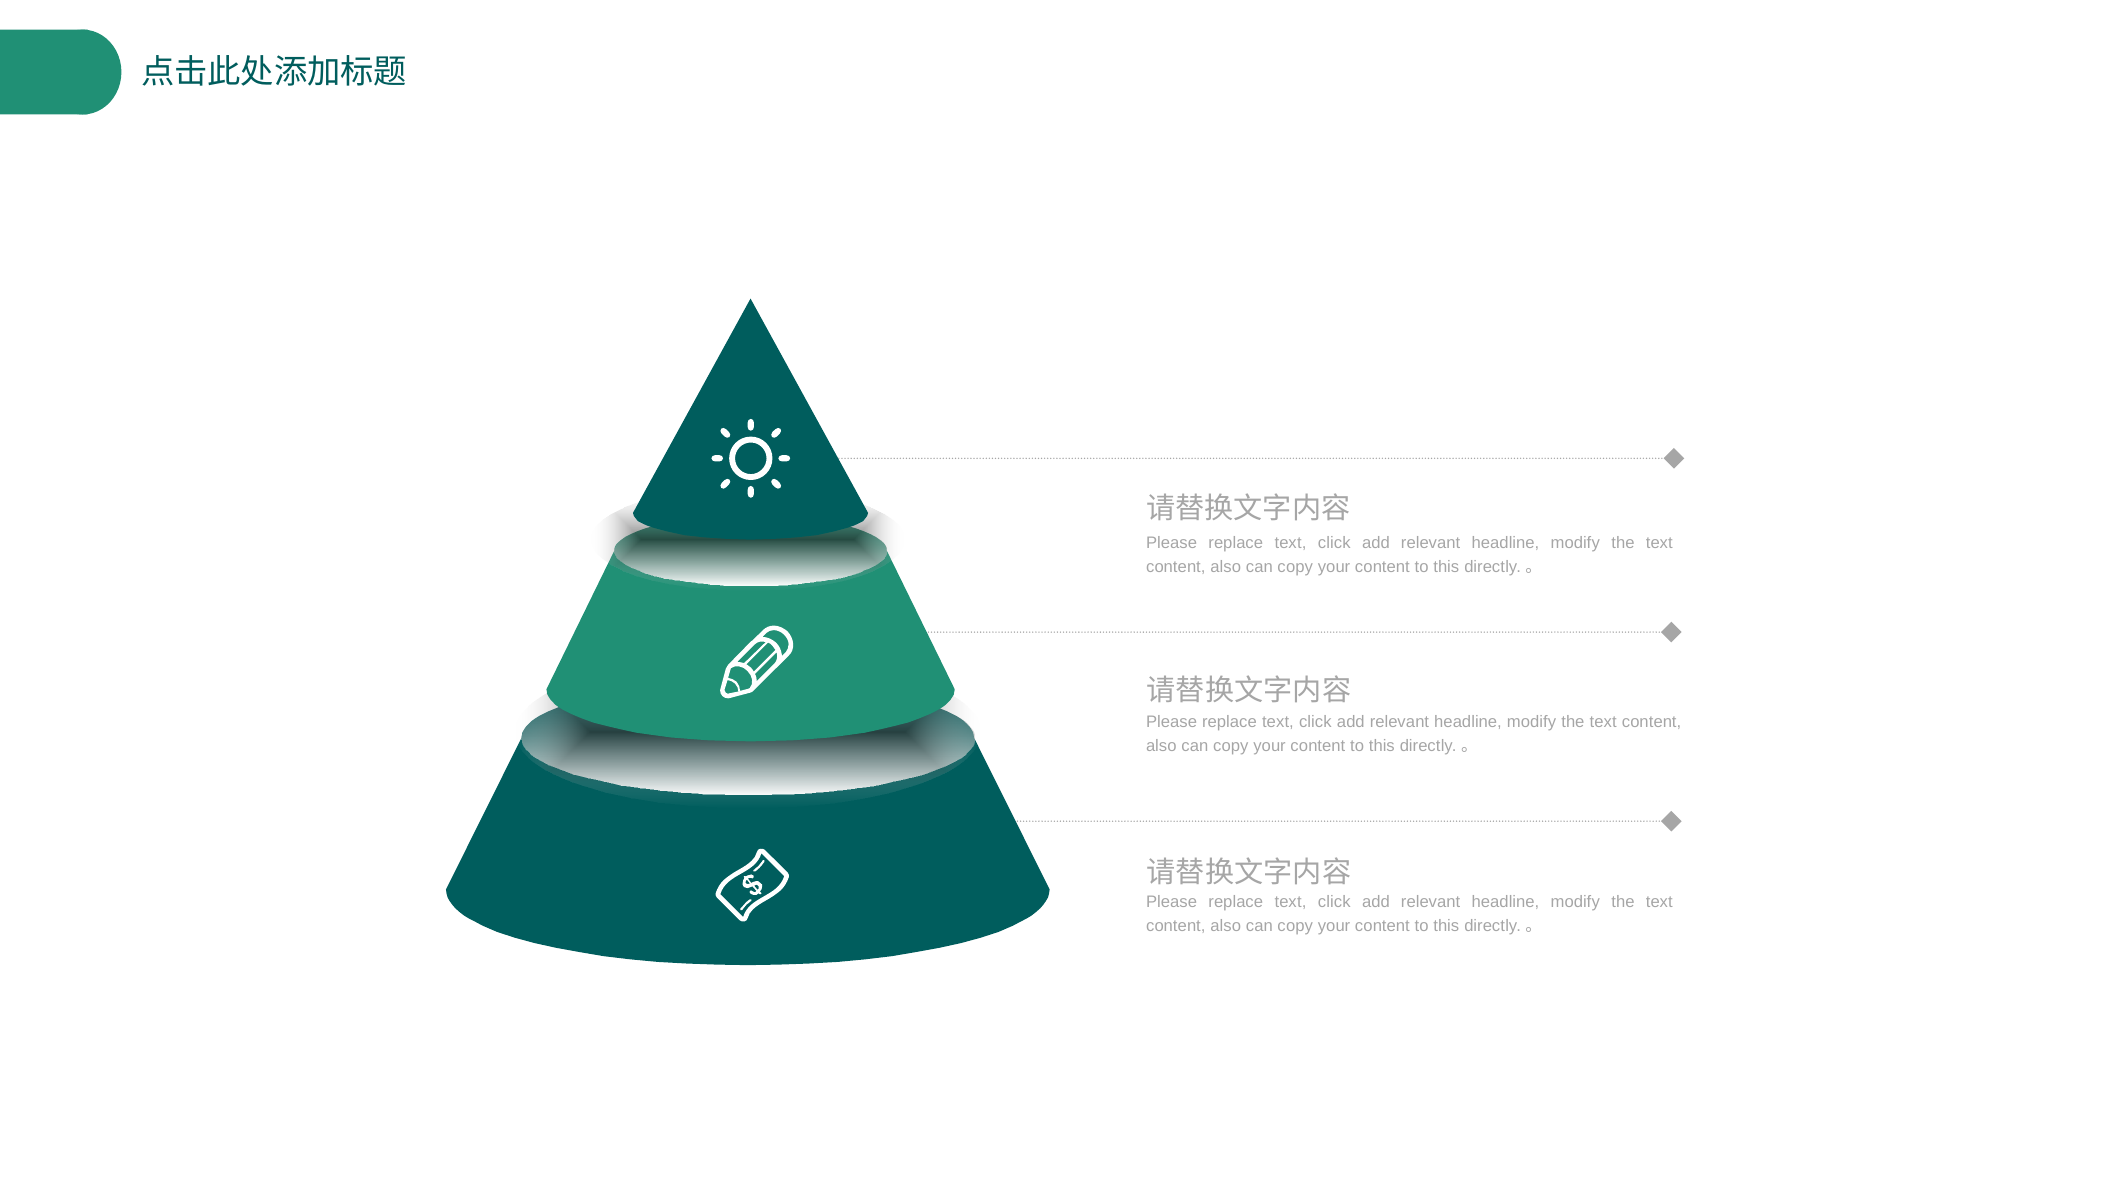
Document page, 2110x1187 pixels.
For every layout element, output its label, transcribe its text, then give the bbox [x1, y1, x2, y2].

text_box [729, 436, 773, 480]
text_box [647, 298, 838, 487]
text_box [720, 478, 731, 487]
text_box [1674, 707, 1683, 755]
text_box [747, 418, 754, 431]
text_box 请替换文字内容 [1146, 846, 1352, 889]
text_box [445, 656, 1050, 966]
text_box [715, 848, 790, 922]
text_box [711, 455, 724, 462]
text_box 点击此处添加标题 [126, 42, 437, 102]
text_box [747, 458, 1674, 822]
text_box [720, 427, 731, 438]
text_box Please replace text, click add relevant headline, modify the text content, also can copy your content to this directly.。 [1146, 886, 1674, 935]
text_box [546, 487, 955, 742]
text_box [771, 427, 782, 438]
